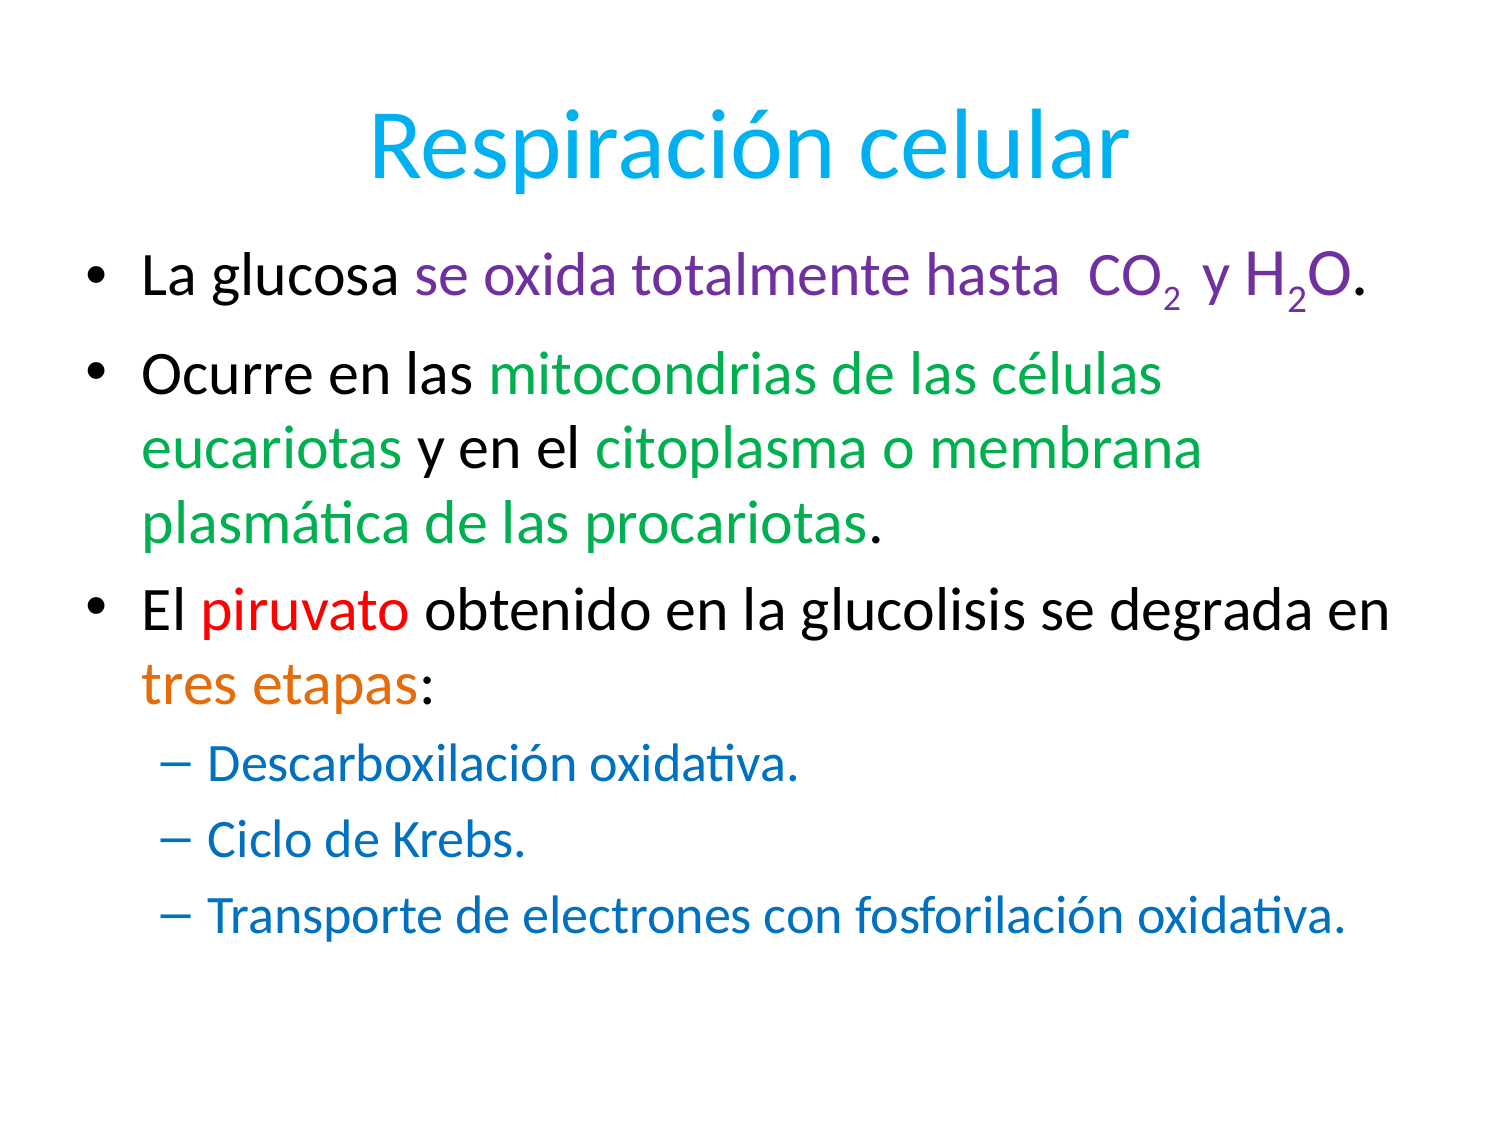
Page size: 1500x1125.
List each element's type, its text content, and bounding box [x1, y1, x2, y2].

title Respiración celular [75, 45, 1425, 233]
list La glucosa se oxida totalmente hasta CO2 y H2O. Ocurre en las mitocondrias de las células eucariotas y en el citoplasma o membrana plasmática de las procariotas. El piruvato obtenido en la glucolisis se degrada en tres etapas: Descarboxilación oxidativa. Ciclo de Krebs. Transporte de electrones con fosforilación oxidativa. [70, 219, 1415, 1043]
